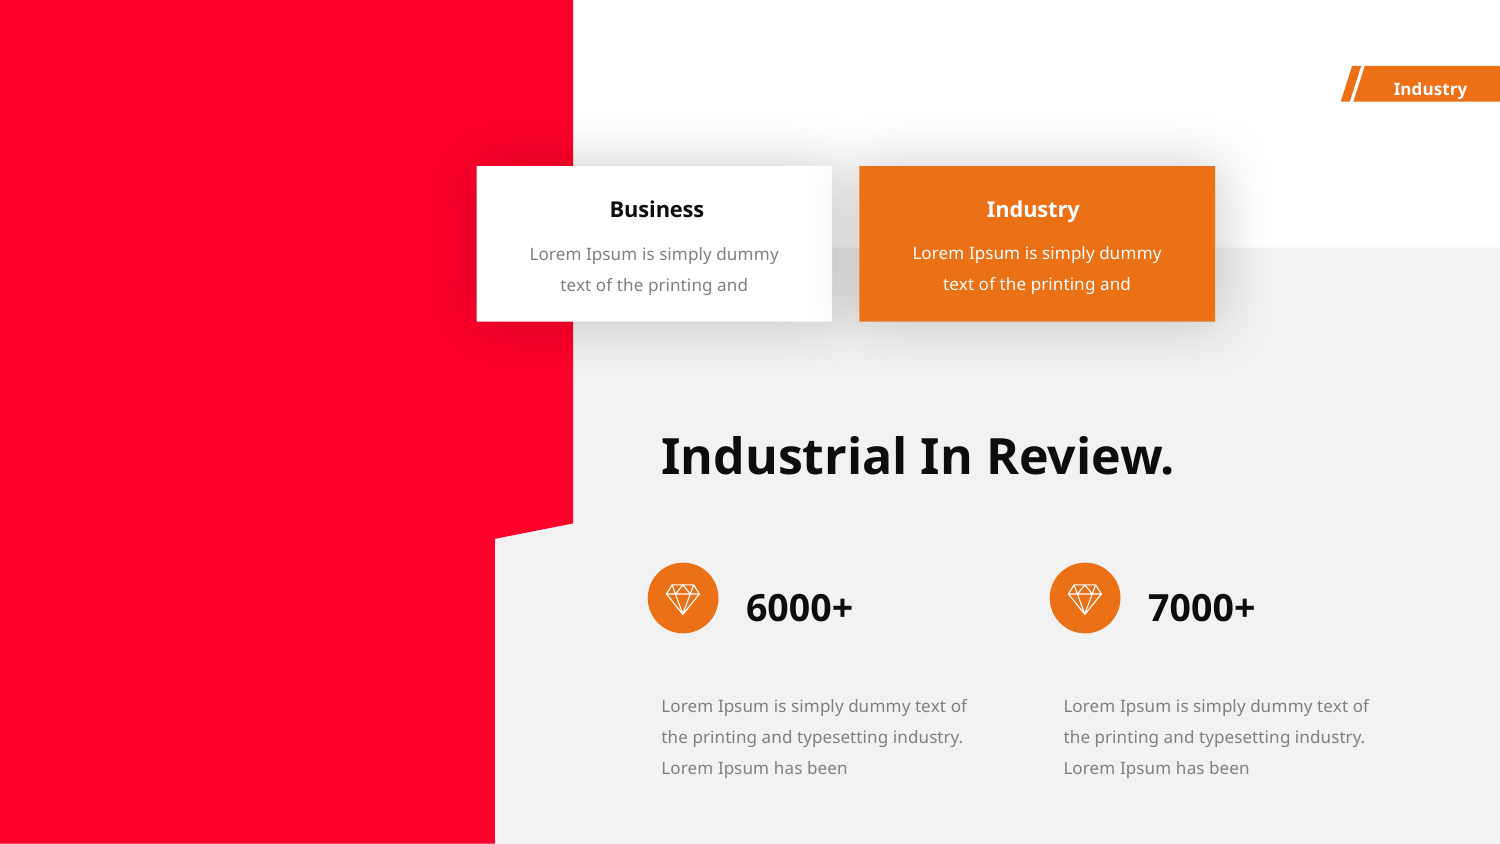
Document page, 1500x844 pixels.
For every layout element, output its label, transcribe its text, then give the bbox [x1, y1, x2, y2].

picture [0, 0, 574, 844]
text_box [1049, 562, 1121, 634]
text_box 7000+ [1133, 576, 1336, 637]
text_box Business [574, 187, 769, 229]
text_box Industry [921, 187, 1146, 229]
text_box [858, 165, 1216, 323]
text_box Industrial In Review. [646, 417, 1321, 493]
text_box Lorem Ipsum is simply dummy text of the printing and typesetting industry. Lorem Ipsum has been [1048, 677, 1392, 785]
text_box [647, 562, 719, 634]
text_box Lorem Ipsum is simply dummy text of the printing and [574, 225, 801, 303]
text_box [574, 165, 833, 323]
text_box 6000+ [731, 576, 934, 637]
text_box Lorem Ipsum is simply dummy text of the printing and typesetting industry. Lorem Ipsum has been [646, 677, 990, 785]
text_box Lorem Ipsum is simply dummy text of the printing and [890, 225, 1184, 302]
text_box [1340, 65, 1500, 107]
